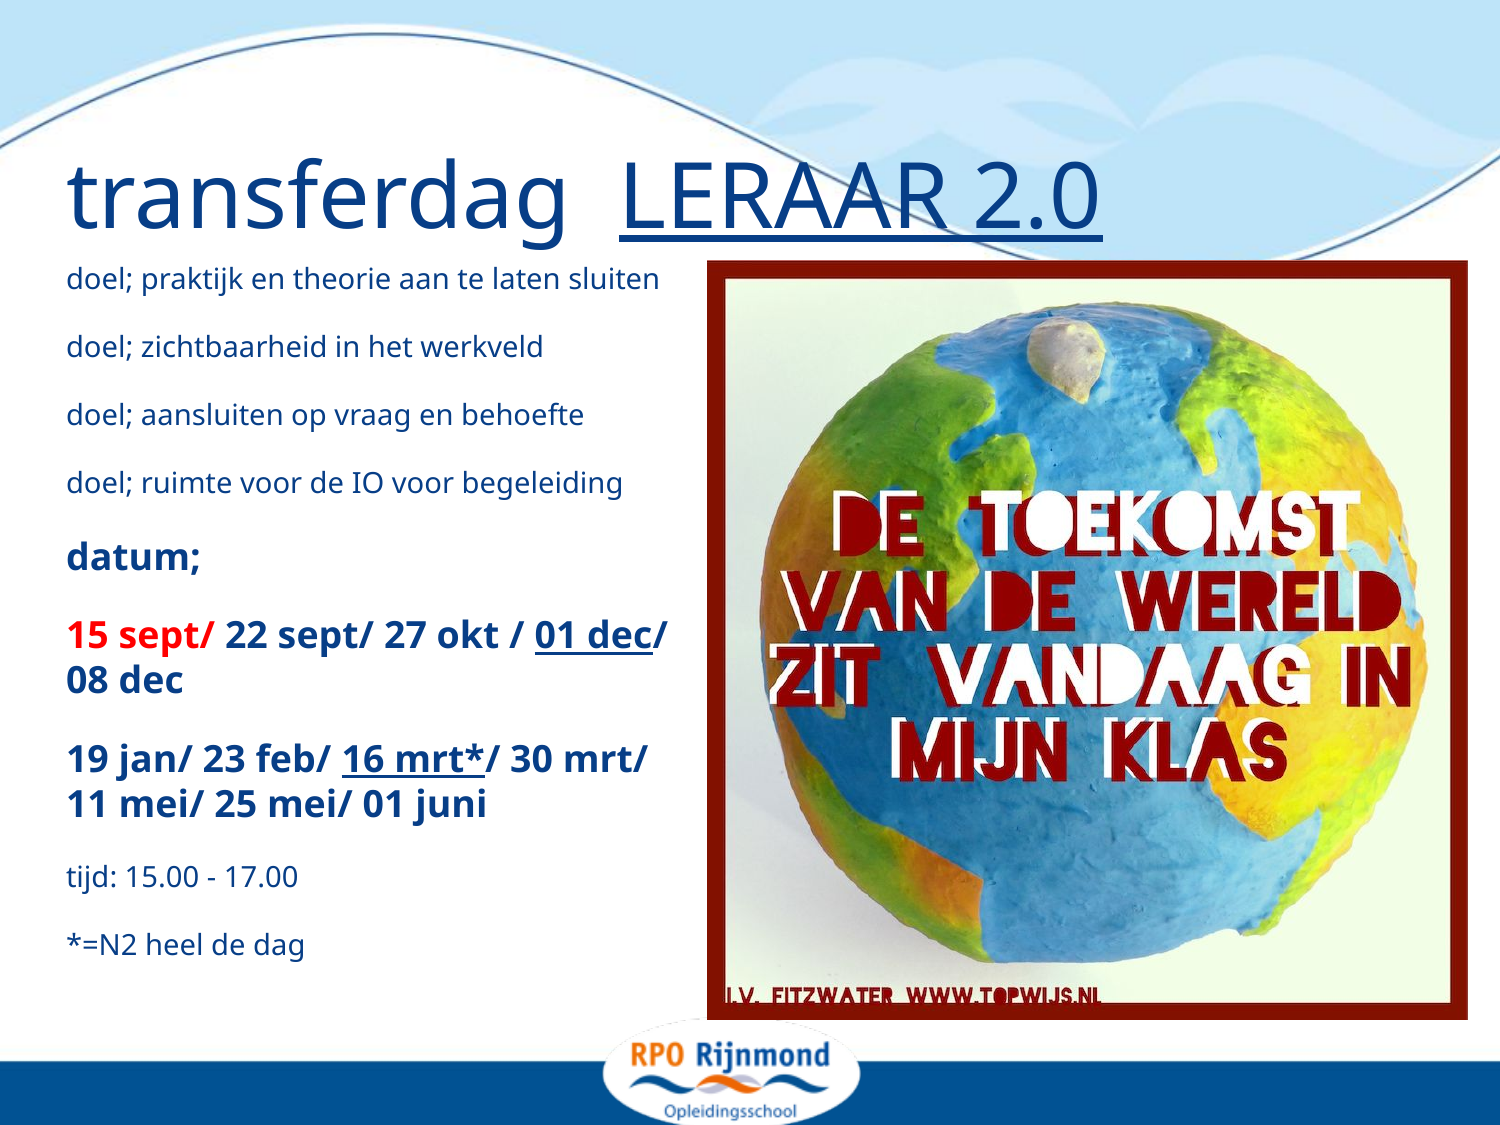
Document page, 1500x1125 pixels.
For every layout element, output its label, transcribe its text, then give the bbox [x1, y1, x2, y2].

list doel; praktijk en theorie aan te laten sluiten doel; zichtbaarheid in het werkveld doel; aansluiten op vraag en behoefte doel; ruimte voor de IO voor begeleiding datum; 15 sept/ 22 sept/ 27 okt / 01 dec/ 08 dec 19 jan/ 23 feb/ 16 mrt*/ 30 mrt/ 11 mei/ 25 mei/ 01 juni tijd: 15.00 - 17.00 *=N2 heel de dag [51, 245, 708, 1036]
picture [0, 0, 1500, 1125]
title transferdag LERAAR 2.0 [51, 121, 1449, 216]
